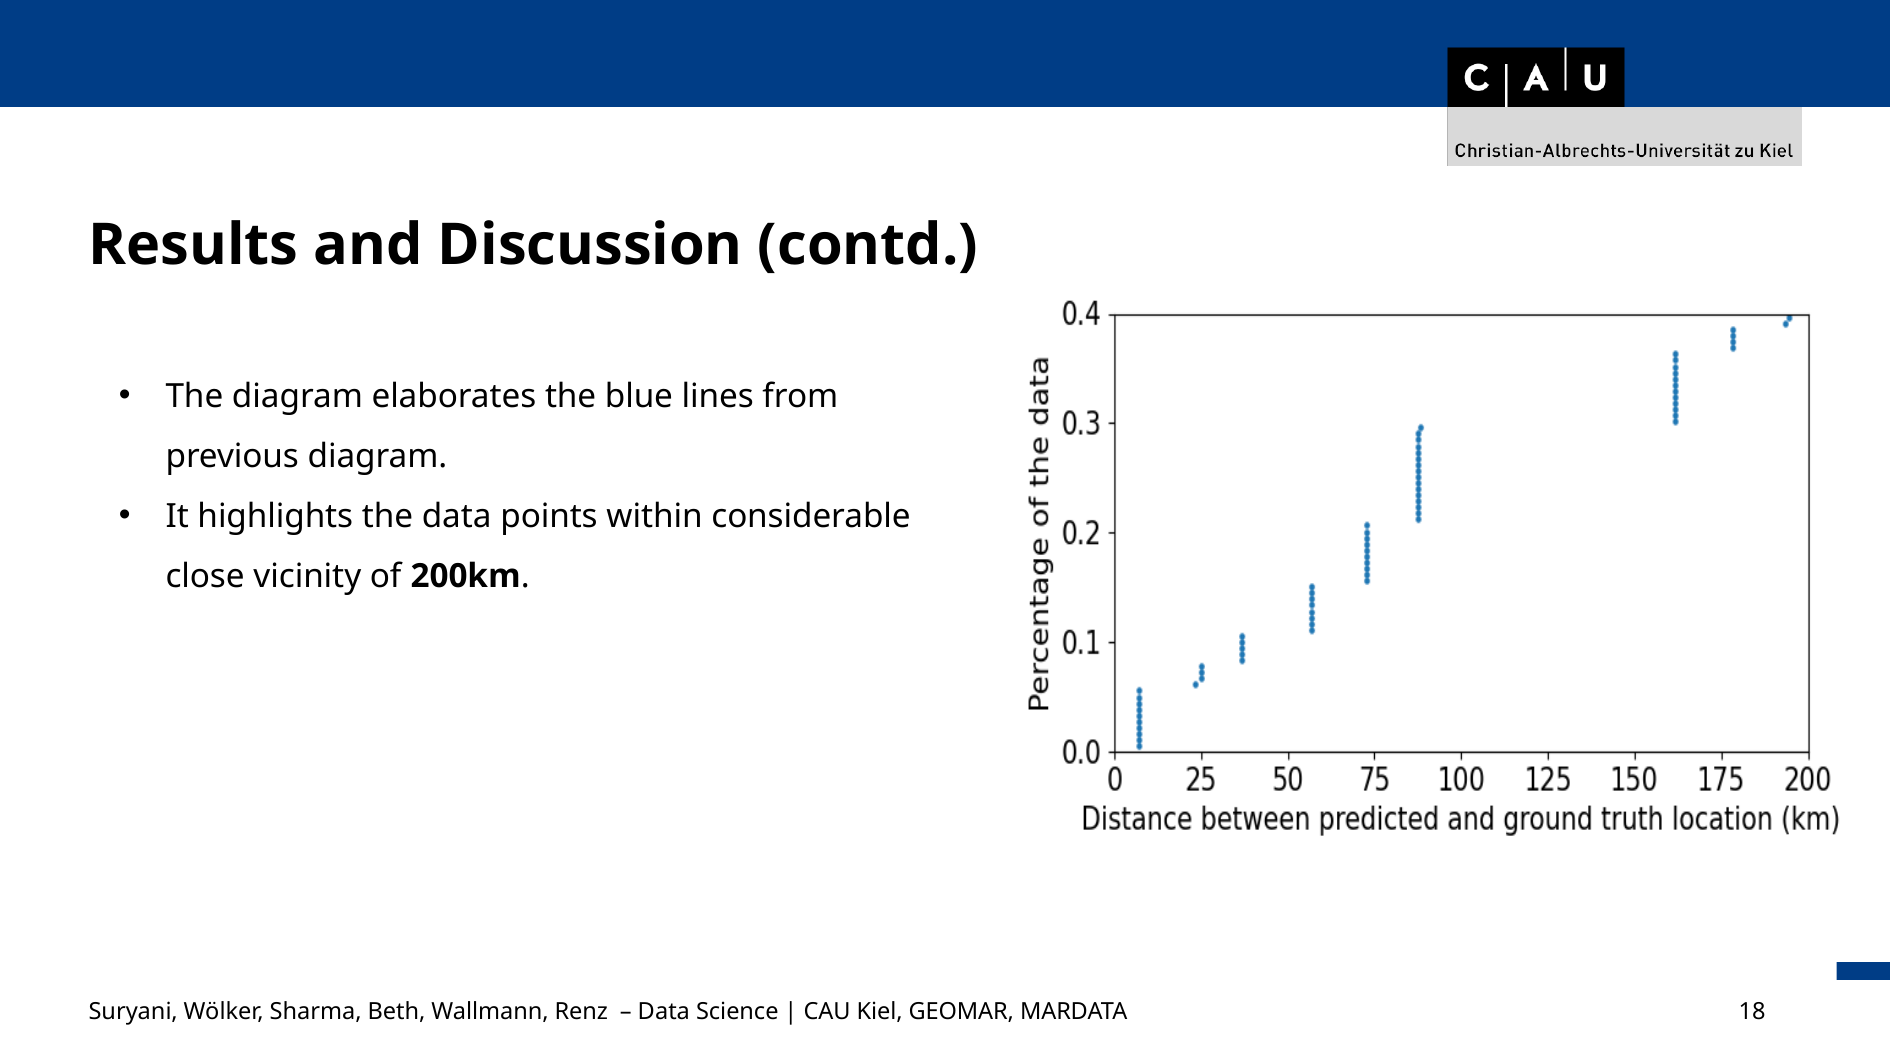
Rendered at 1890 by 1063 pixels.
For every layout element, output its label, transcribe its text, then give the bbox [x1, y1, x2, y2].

picture [1003, 268, 1861, 870]
text_box Results and Discussion (contd.) [88, 206, 1743, 313]
picture [0, 0, 1890, 166]
text_box Suryani, Wölker, Sharma, Beth, Wallmann, Renz – Data Science | CAU Kiel, GEOMAR, MARDATA 18 [88, 980, 1802, 1028]
text_box The diagram elaborates the blue lines from previous diagram. It highlights the data points within considerable close vicinity of 200km. [88, 354, 945, 869]
